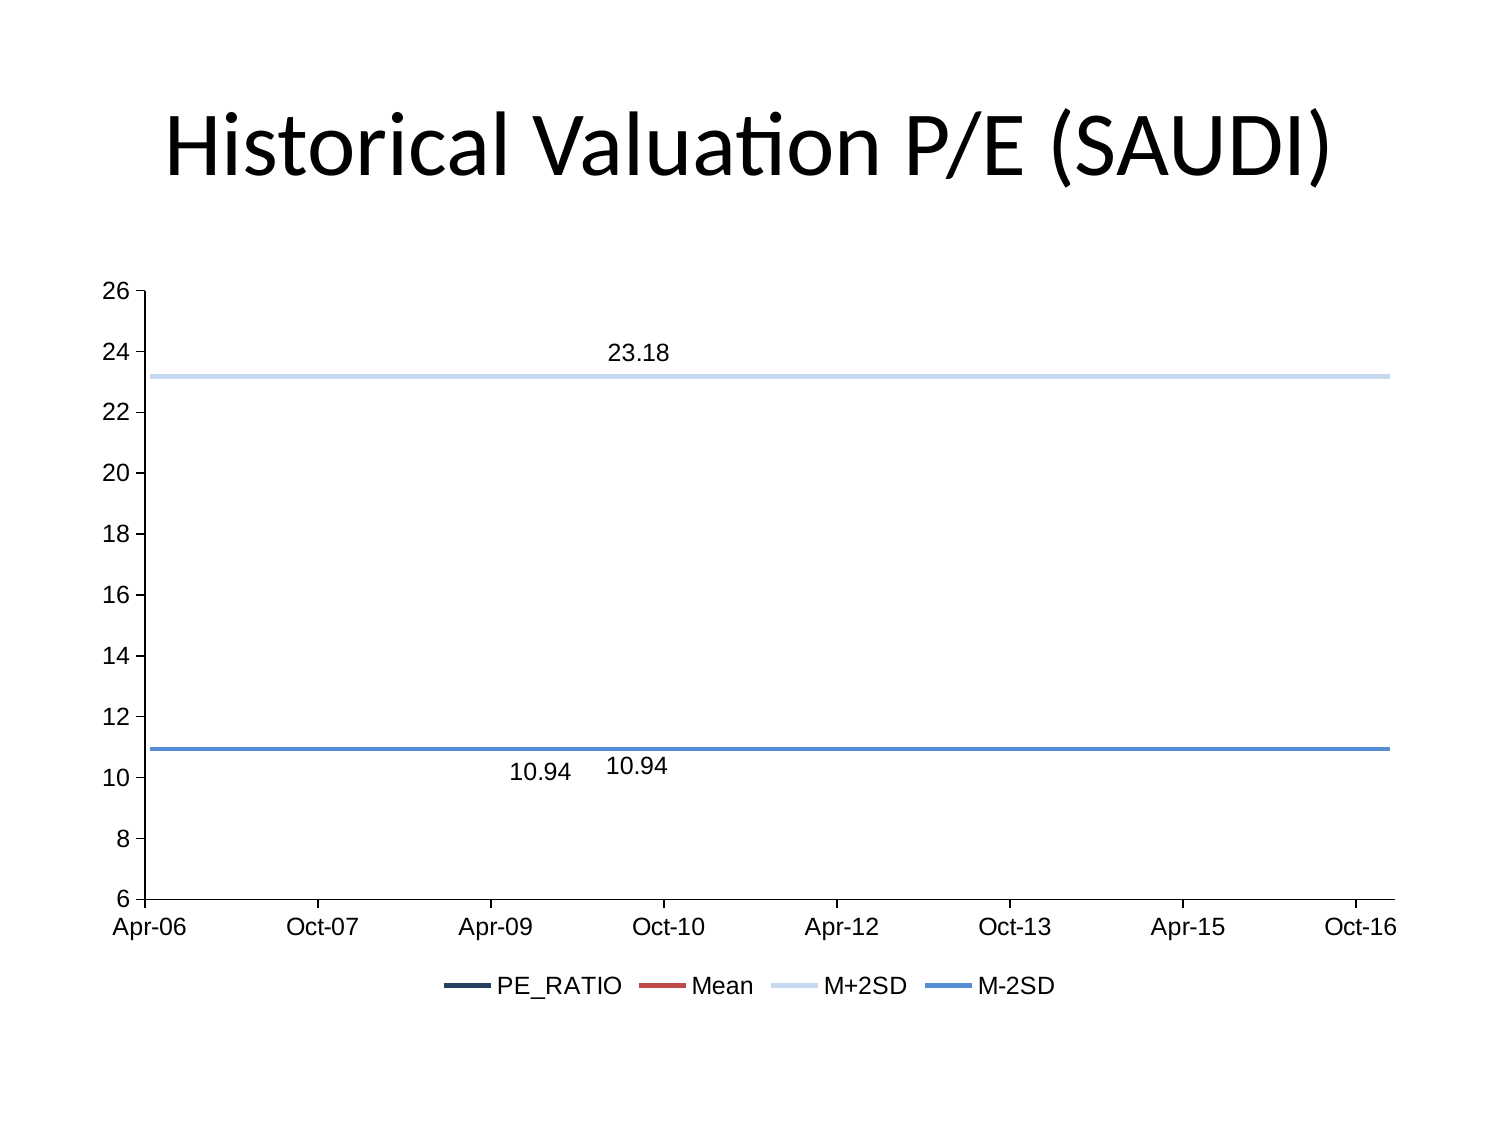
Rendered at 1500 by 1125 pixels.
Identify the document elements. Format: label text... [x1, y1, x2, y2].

title Historical Valuation P/E (SAUDI) [75, 45, 1425, 233]
chart [74, 262, 1426, 1006]
